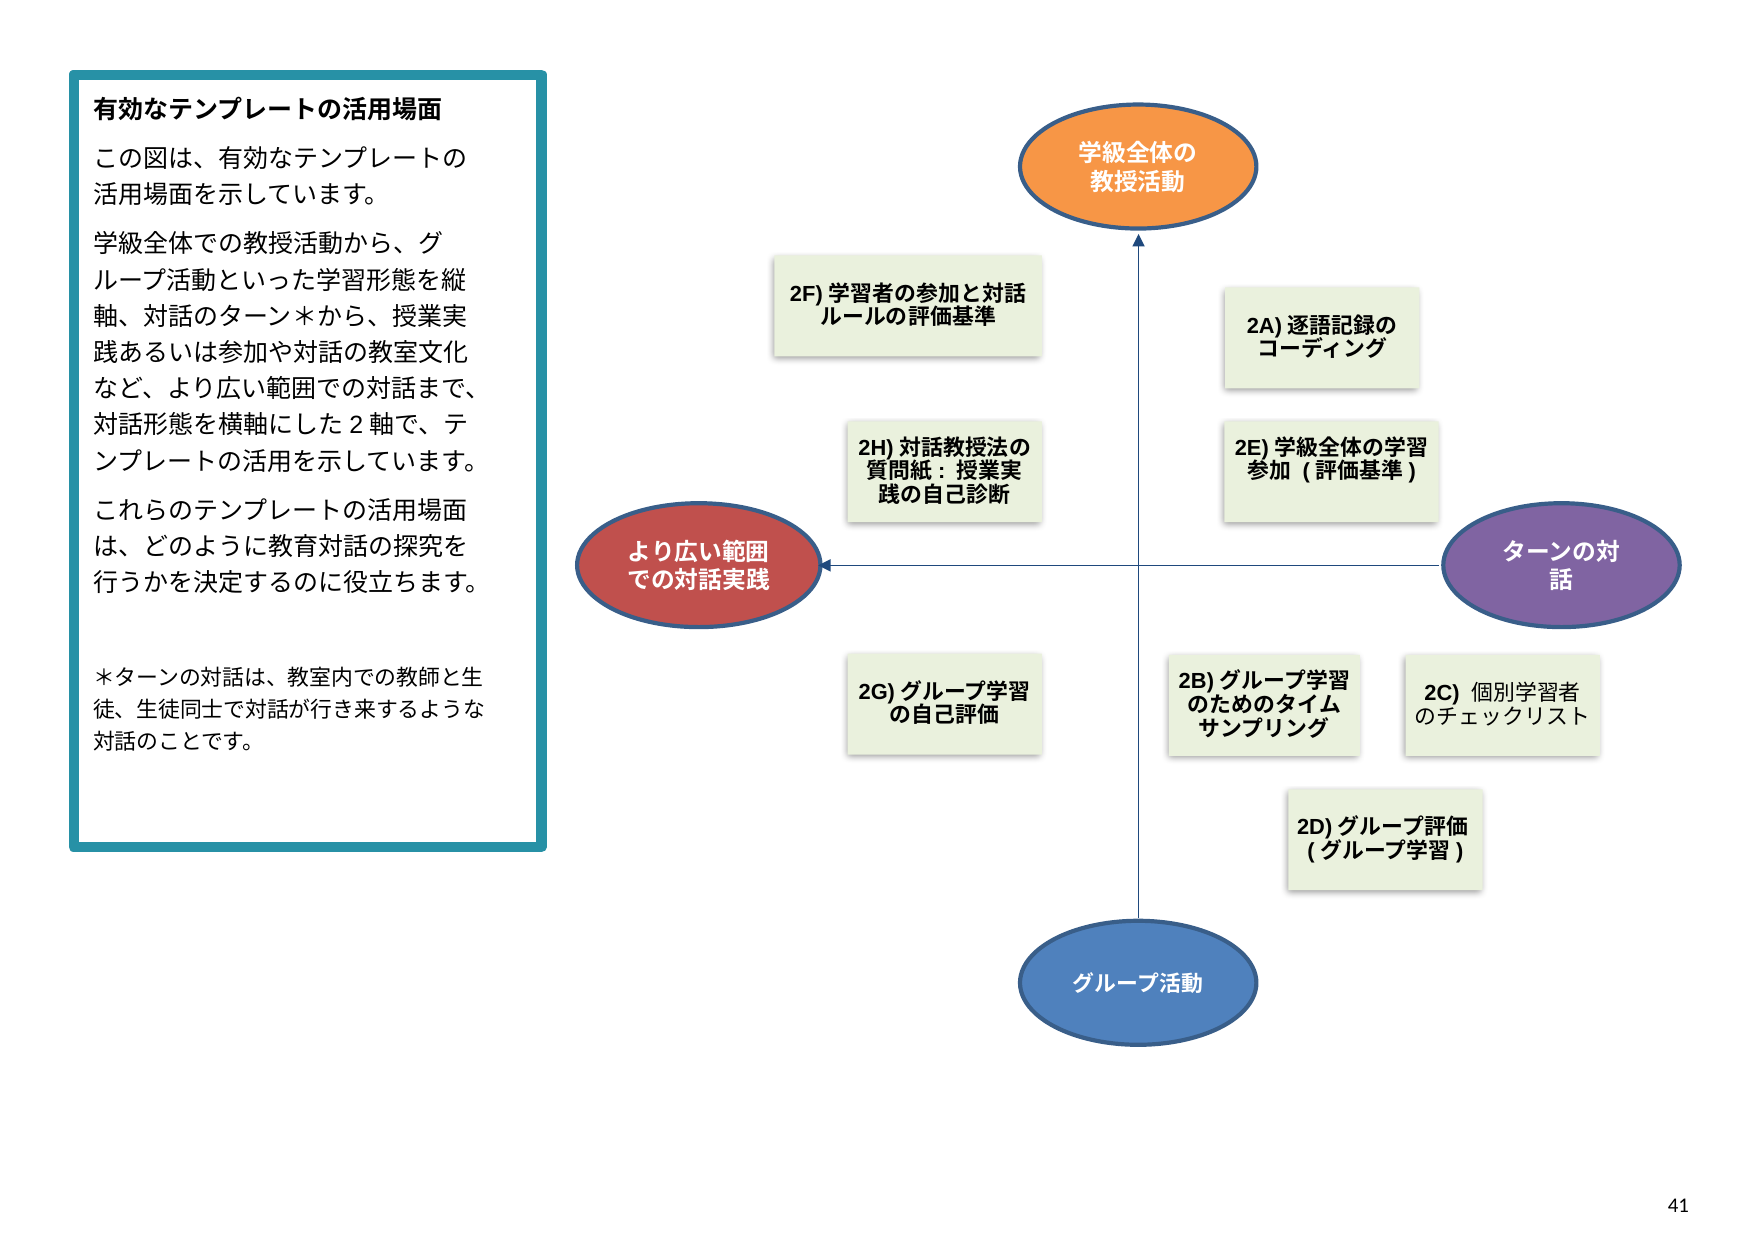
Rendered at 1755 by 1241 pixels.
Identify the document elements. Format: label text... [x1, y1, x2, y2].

text_box 有効なテンプレートの活用場面 この図は、有効なテンプレートの活用場面を示しています。 学級全体での教授活動から、グループ活動といった学習形態を縦軸、対話のターン＊から、授業実践あるいは参加や対話の教室文化など、より広い範囲での対話まで、対話形態を横軸にした2軸で、テンプレートの活用を示しています。 これらのテンプレートの活用場面は、どのように教育対話の探究を行うかを決定するのに役立ちます。 ＊ターンの対話は、教室内での教師と生徒、生徒同士で対話が行き来するような対話のことです。 [73, 74, 542, 848]
text_box 2E)学級全体の学習参加 (評価基準) [1224, 421, 1439, 523]
text_box 2F)学習者の参加と対話ルールの評価基準 [774, 255, 1042, 357]
text_box 2H)対話教授法の質問紙: 授業実践の自己診断 [847, 421, 1042, 523]
text_box グループ活動 [1020, 920, 1257, 1045]
text_box ターンの対話 [1443, 503, 1680, 628]
text_box より広い範囲での対話実践 [577, 503, 821, 628]
text_box 2C) 個別学習者のチェックリスト [1405, 654, 1600, 756]
text_box 2D)グループ評価(グループ学習) [1288, 789, 1483, 891]
slide_number 41 [1661, 1189, 1698, 1241]
text_box 2B)グループ学習のためのタイムサンプリング [1168, 654, 1360, 756]
text_box 2A)逐語記録のコーディング [1225, 287, 1420, 389]
text_box 学級全体の教授活動 [1020, 104, 1257, 229]
text_box 2G)グループ学習の自己評価 [847, 653, 1042, 755]
